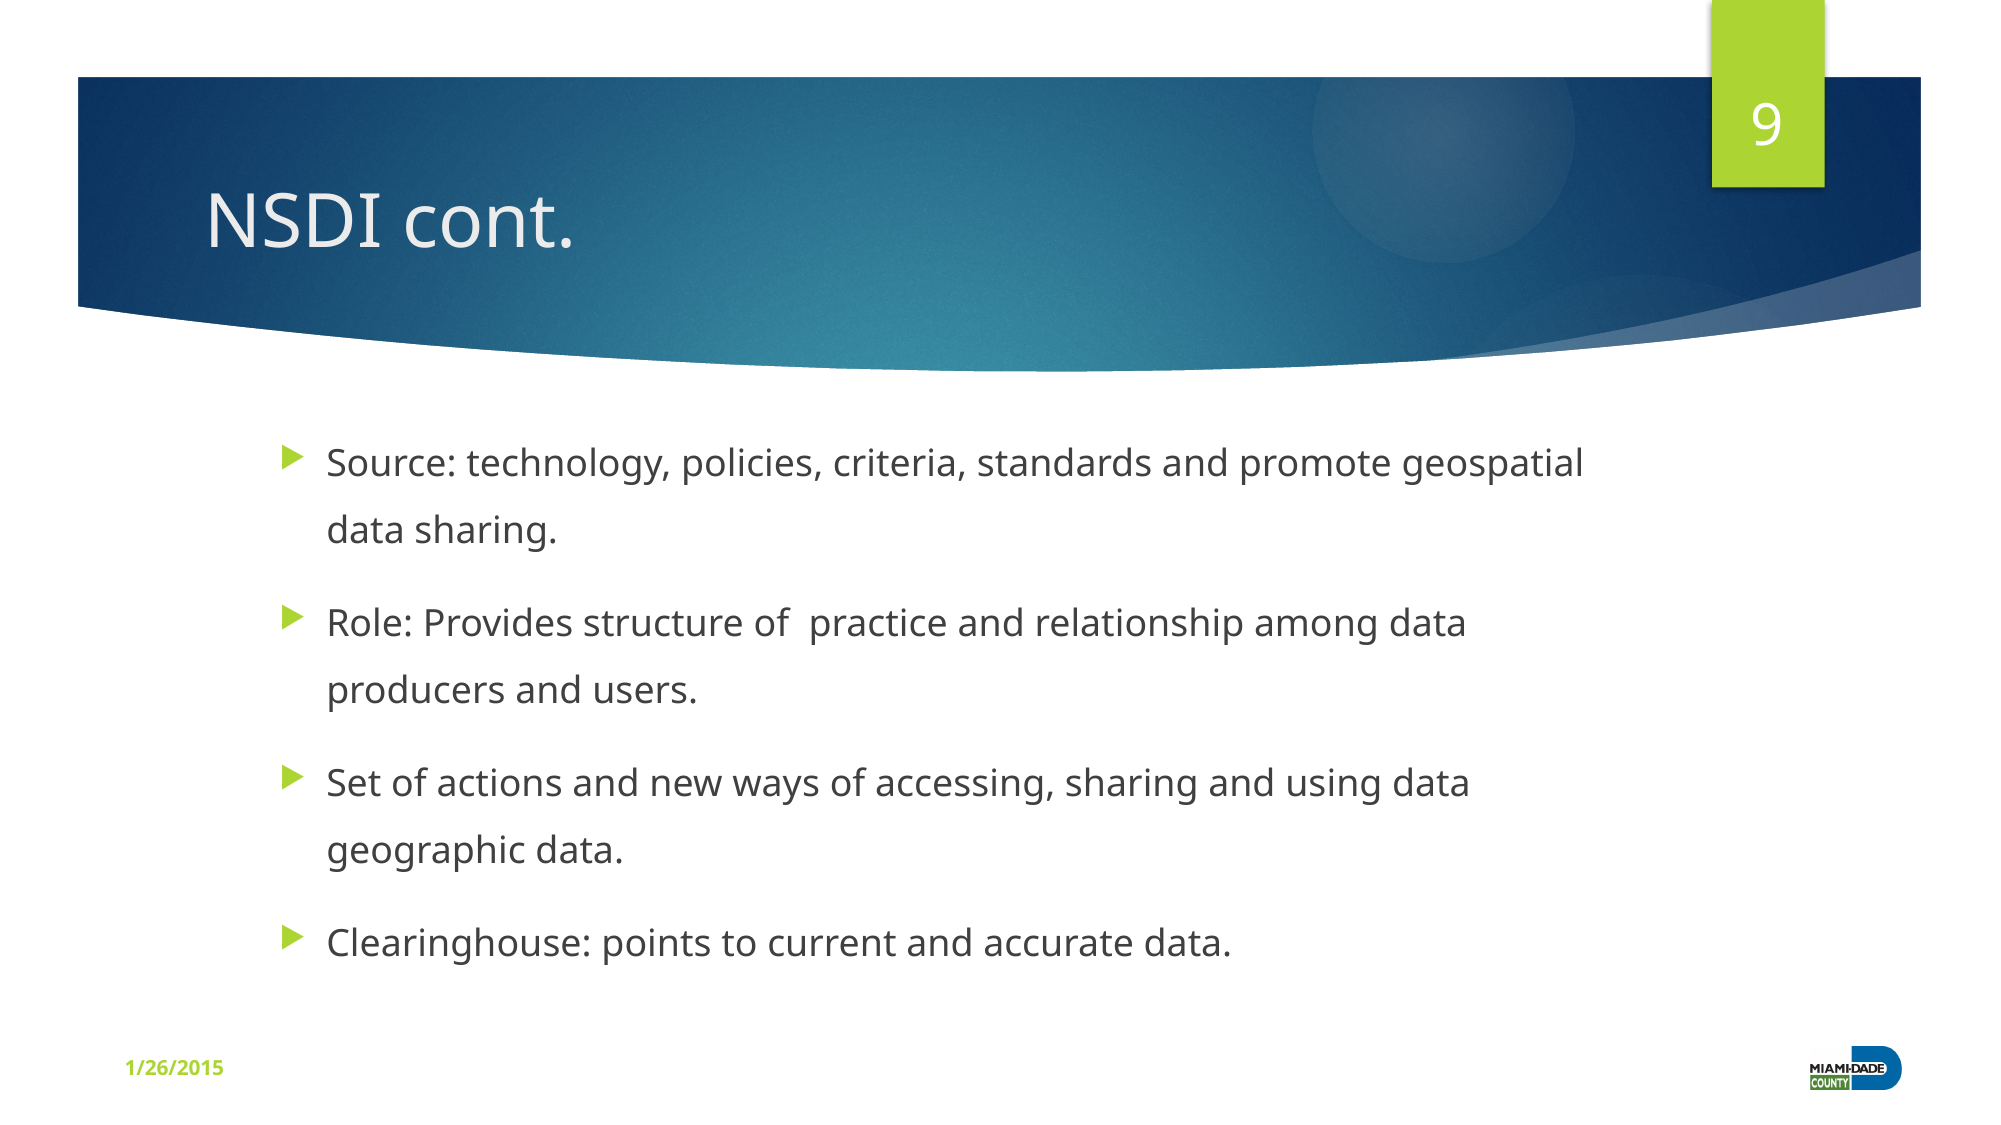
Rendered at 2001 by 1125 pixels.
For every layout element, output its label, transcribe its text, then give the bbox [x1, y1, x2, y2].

title NSDI cont. [189, 159, 1627, 276]
slide_number 9 [1698, 48, 1836, 175]
picture [1809, 1046, 1904, 1090]
list Source: technology, policies, criteria, standards and promote geospatial data sharing. Role: Provides structure of practice and relationship among data producers and users. Set of actions and new ways of accessing, sharing and using data geographic data. Clearinghouse: points to current and accurate data. [189, 408, 1627, 988]
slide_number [76, 1047, 239, 1098]
